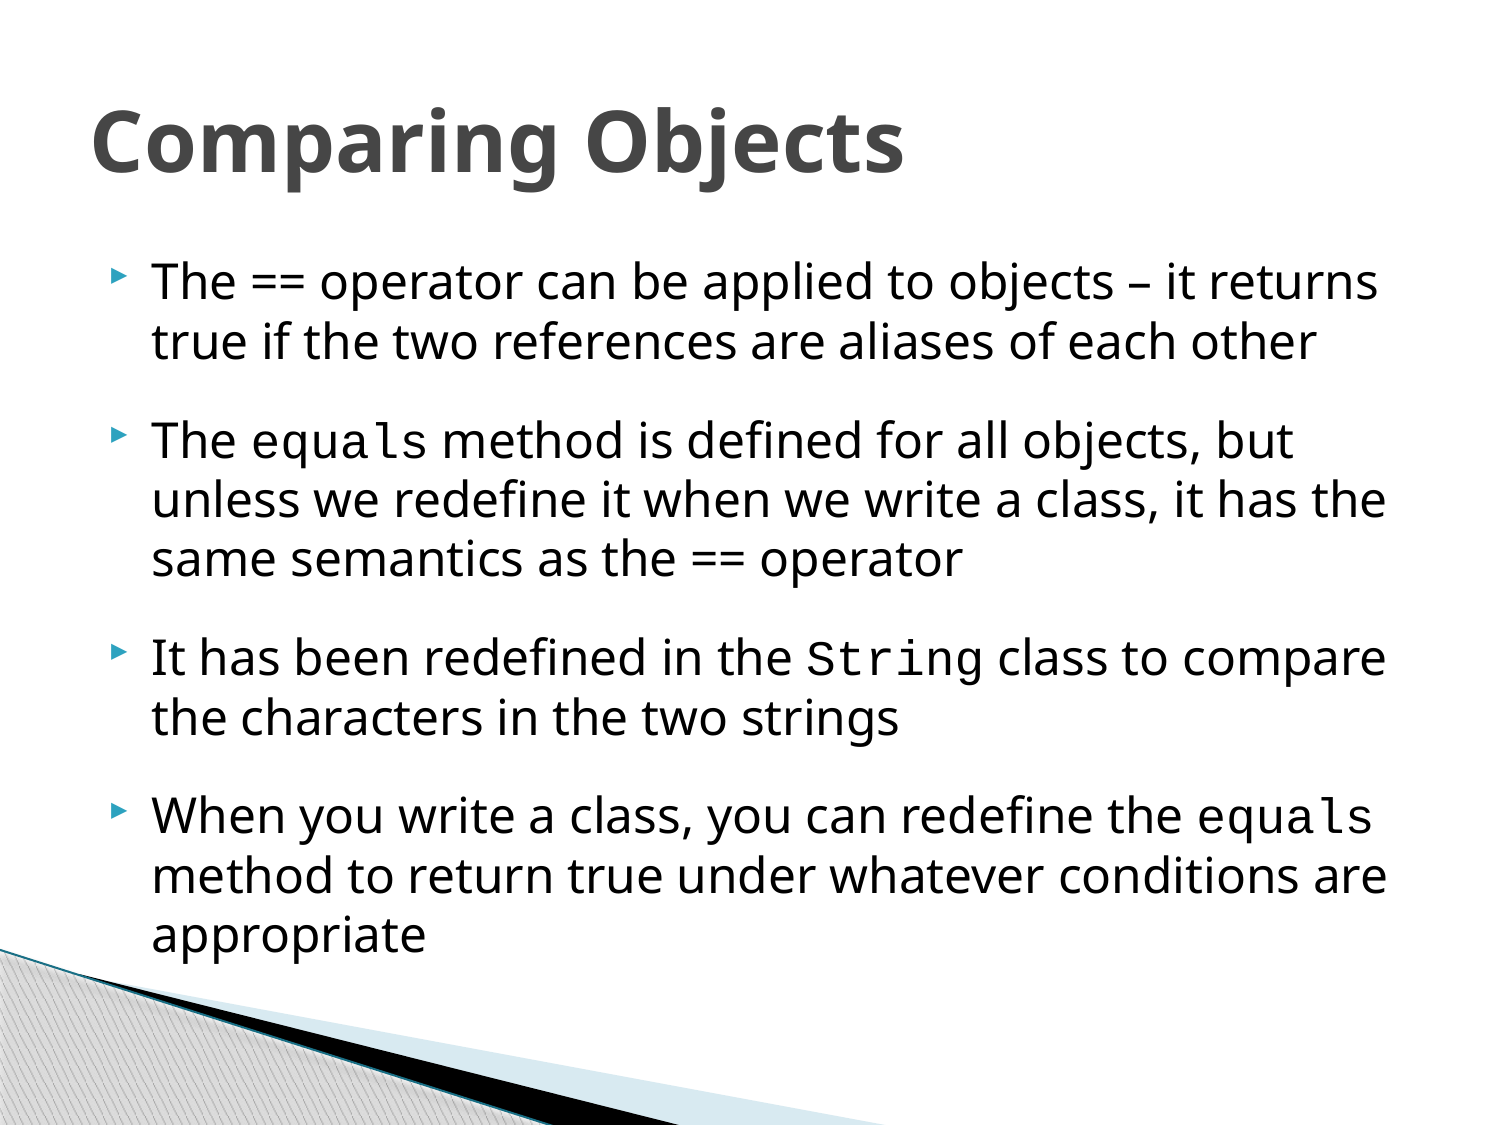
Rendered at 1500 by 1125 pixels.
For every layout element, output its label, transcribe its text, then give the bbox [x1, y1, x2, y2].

title Comparing Objects [75, 45, 1425, 233]
list The == operator can be applied to objects – it returns true if the two references are aliases of each other The equals method is defined for all objects, but unless we redefine it when we write a class, it has the same semantics as the == operator It has been redefined in the String class to compare the characters in the two strings When you write a class, you can redefine the equals method to return true under whatever conditions are appropriate [75, 243, 1425, 986]
